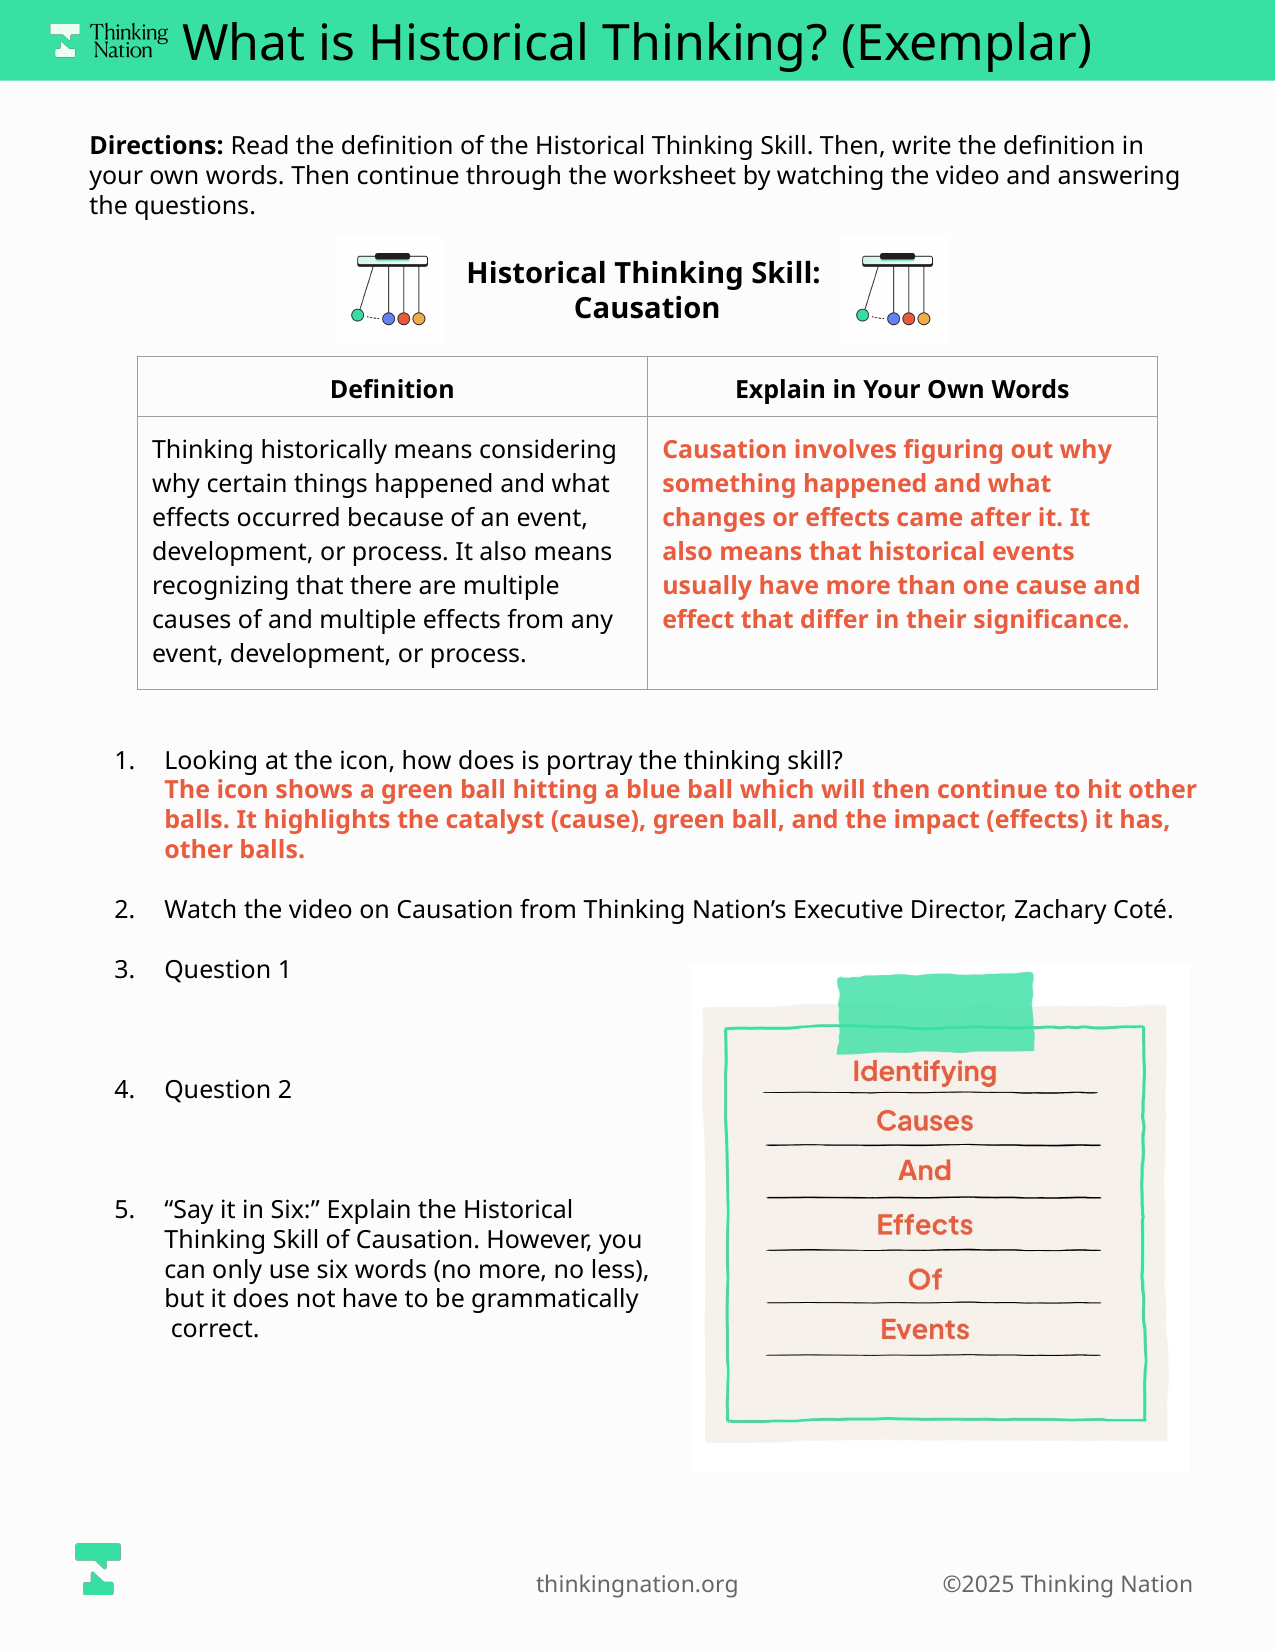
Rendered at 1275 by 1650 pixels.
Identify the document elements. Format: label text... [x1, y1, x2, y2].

picture [840, 235, 949, 343]
table_header Definition [138, 357, 647, 416]
table_cell Thinking historically means considering why certain things happened and what effects occurred because of an event, development, or process. It also means recognizing that there are multiple causes of and multiple effects from any event, development, or process. [138, 417, 647, 689]
picture [36, 12, 172, 69]
text_box Directions: Read the definition of the Historical Thinking Skill. Then, write the definition in your own words. Then continue through the worksheet by watching the video and answering the questions. Historical Thinking Skill: Causation Looking at the icon, how does is portray the thinking skill? The icon shows a green ball hitting a blue ball which will then continue to hit other balls. It highlights the catalyst (cause), green ball, and the impact (effects) it has, other balls. Watch the video on Causation from Thinking Nation’s Executive Director, Zachary Coté. Question 1 Question 2 “Say it in Six:” Explain the Historical Thinking Skill of Causation. However, you can only use six words (no more, no less), but it does not have to be grammatically correct. [74, 114, 1221, 1388]
picture [62, 1533, 134, 1605]
table_cell Causation involves figuring out why something happened and what changes or effects came after it. It also means that historical events usually have more than one cause and effect that differ in their significance. [648, 417, 1157, 689]
picture [335, 235, 444, 343]
text_box [456, 1534, 1275, 1613]
text_box What is Historical Thinking? (Exemplar) [0, 0, 1275, 81]
picture [690, 965, 1191, 1472]
table_header Explain in Your Own Words [648, 357, 1157, 416]
